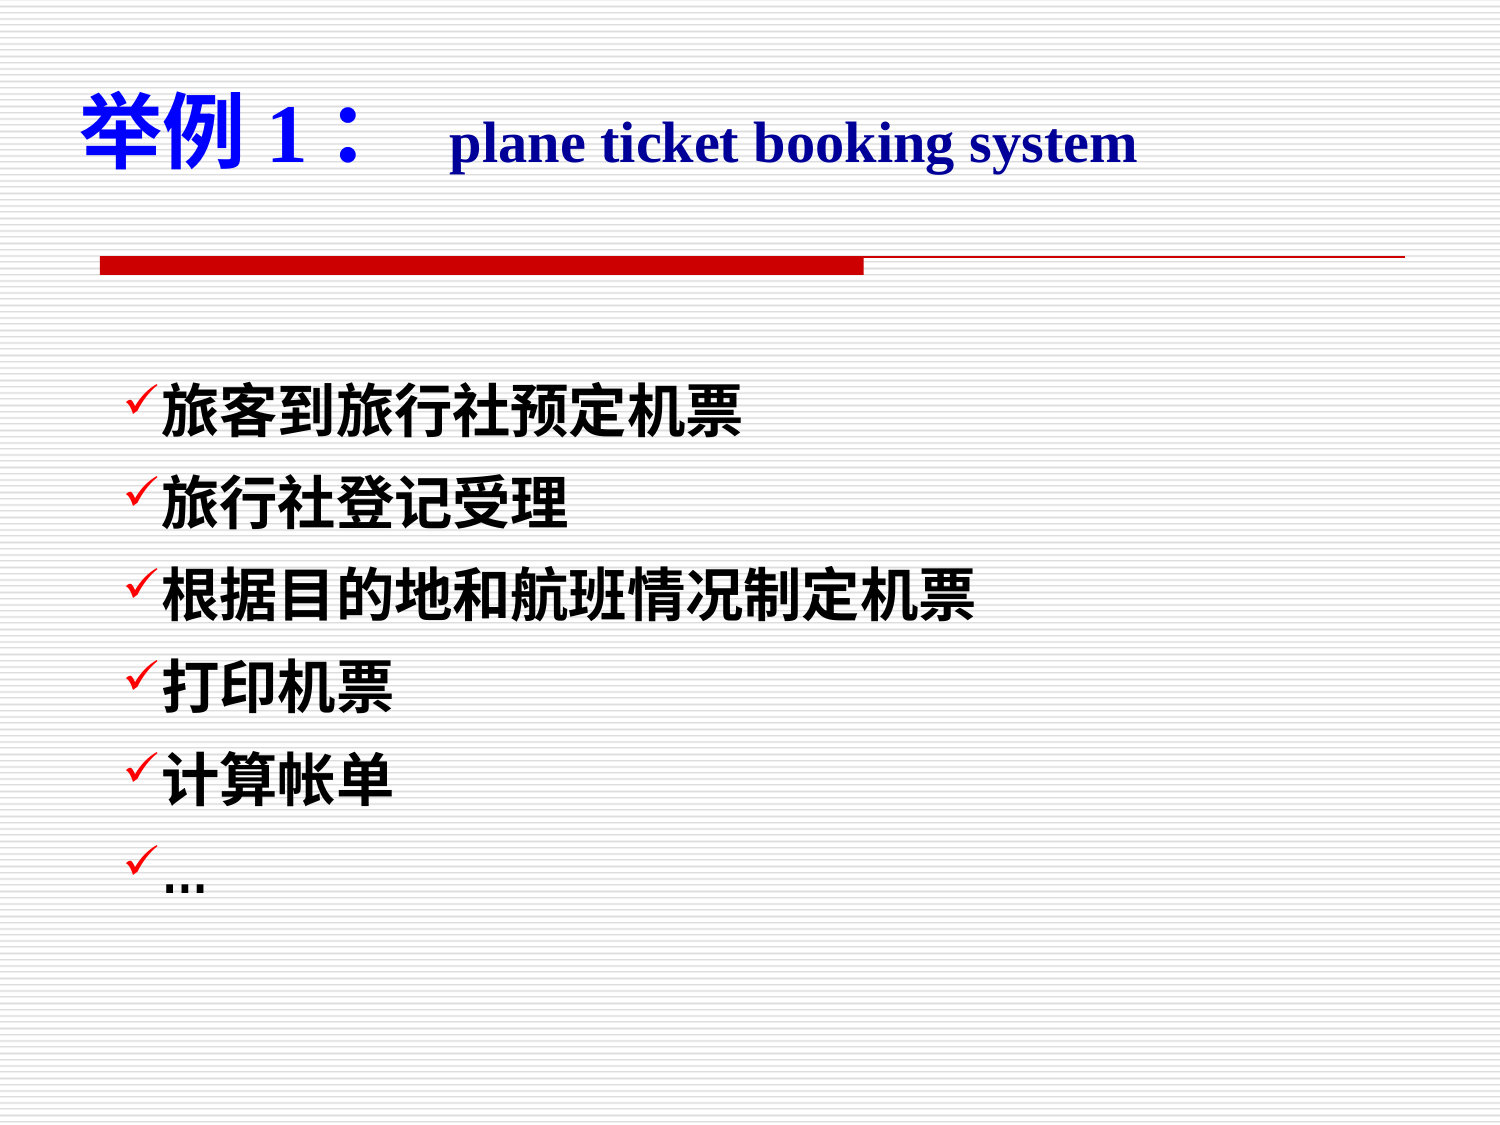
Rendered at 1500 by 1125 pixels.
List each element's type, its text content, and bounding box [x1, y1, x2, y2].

text_box 旅客到旅行社预定机票 旅行社登记受理 根据目的地和航班情况制定机票 打印机票 计算帐单 … [107, 356, 1408, 913]
text_box 举例1： plane ticket booking system [64, 82, 1154, 188]
picture [0, 0, 1500, 1125]
